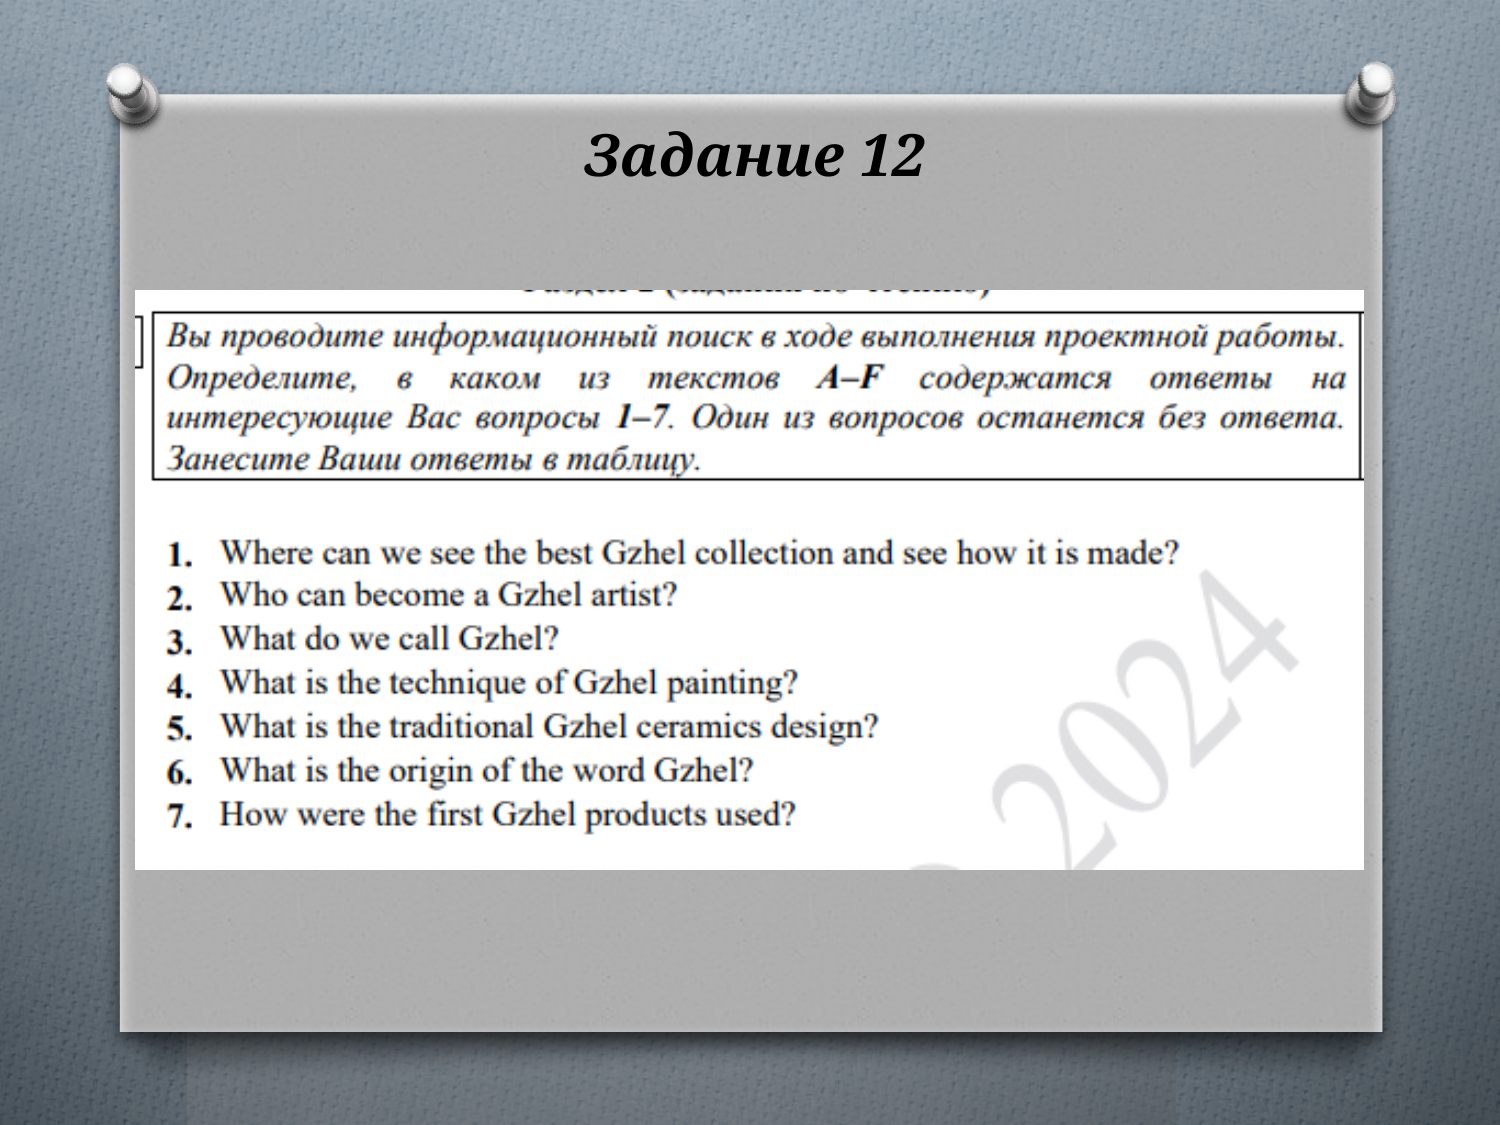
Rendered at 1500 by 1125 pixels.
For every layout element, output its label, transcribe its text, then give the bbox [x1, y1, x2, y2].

picture [1326, 35, 1439, 156]
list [135, 290, 1364, 870]
picture [75, 29, 183, 153]
title Задание 12 [183, 54, 1326, 252]
